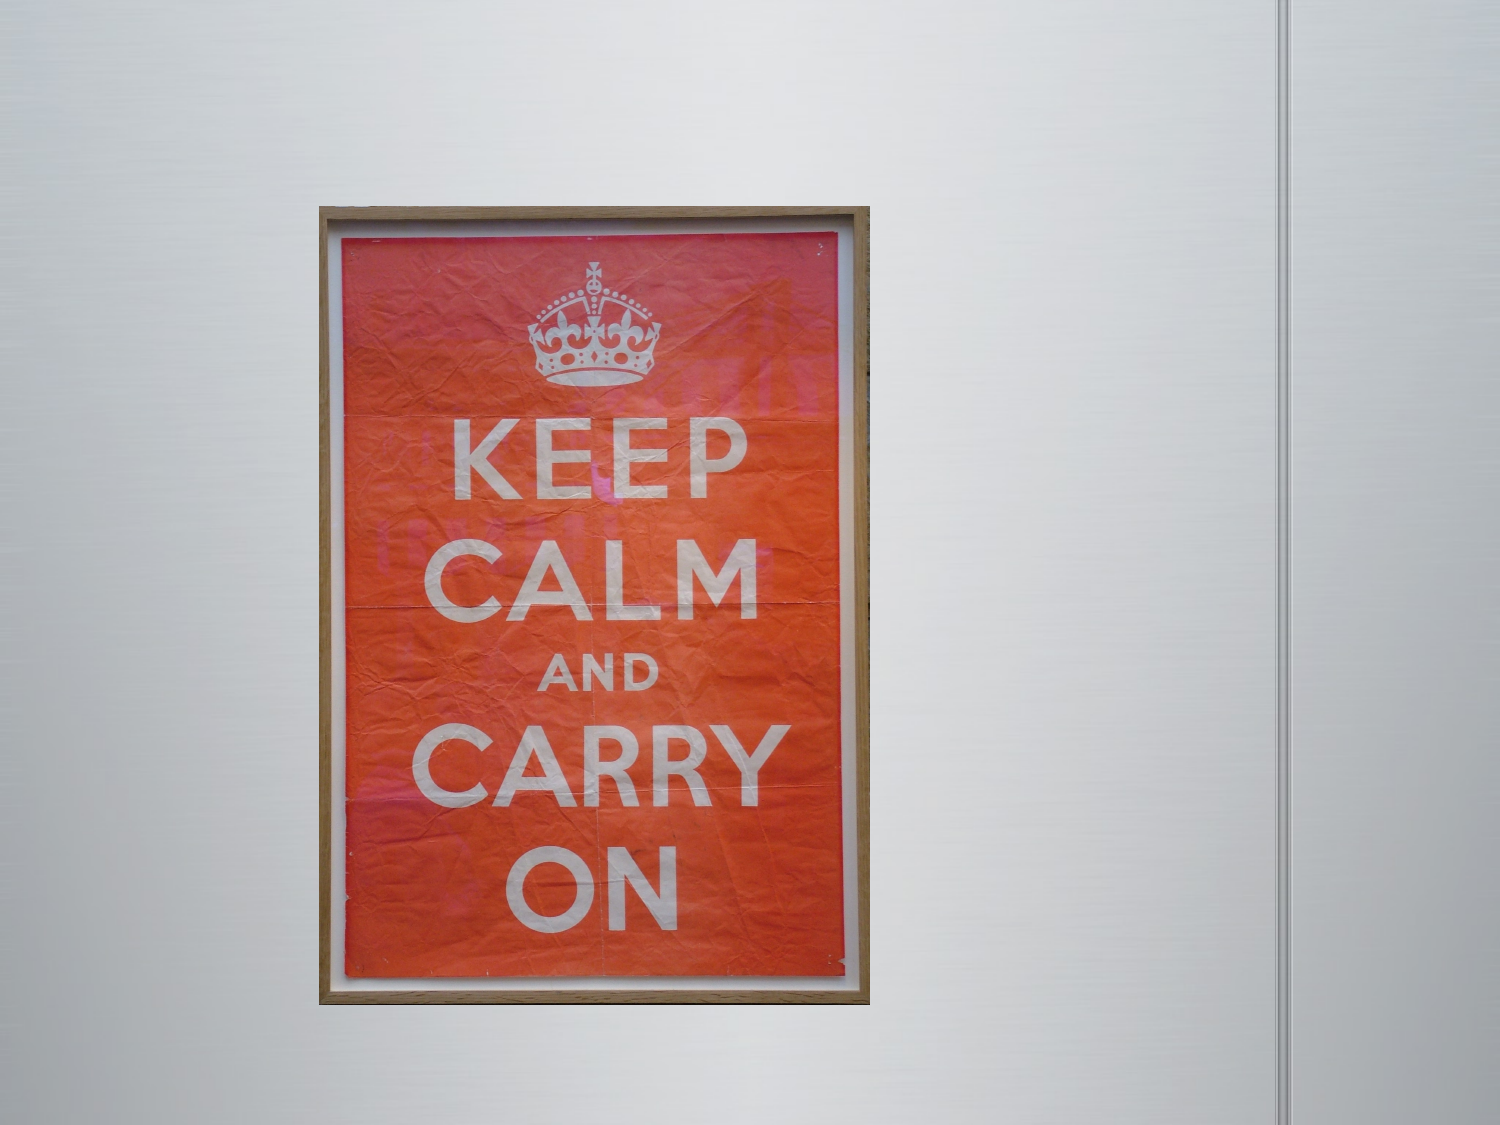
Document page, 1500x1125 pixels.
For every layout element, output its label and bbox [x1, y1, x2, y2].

picture [0, 0, 1500, 1125]
list [0, 205, 1221, 1006]
